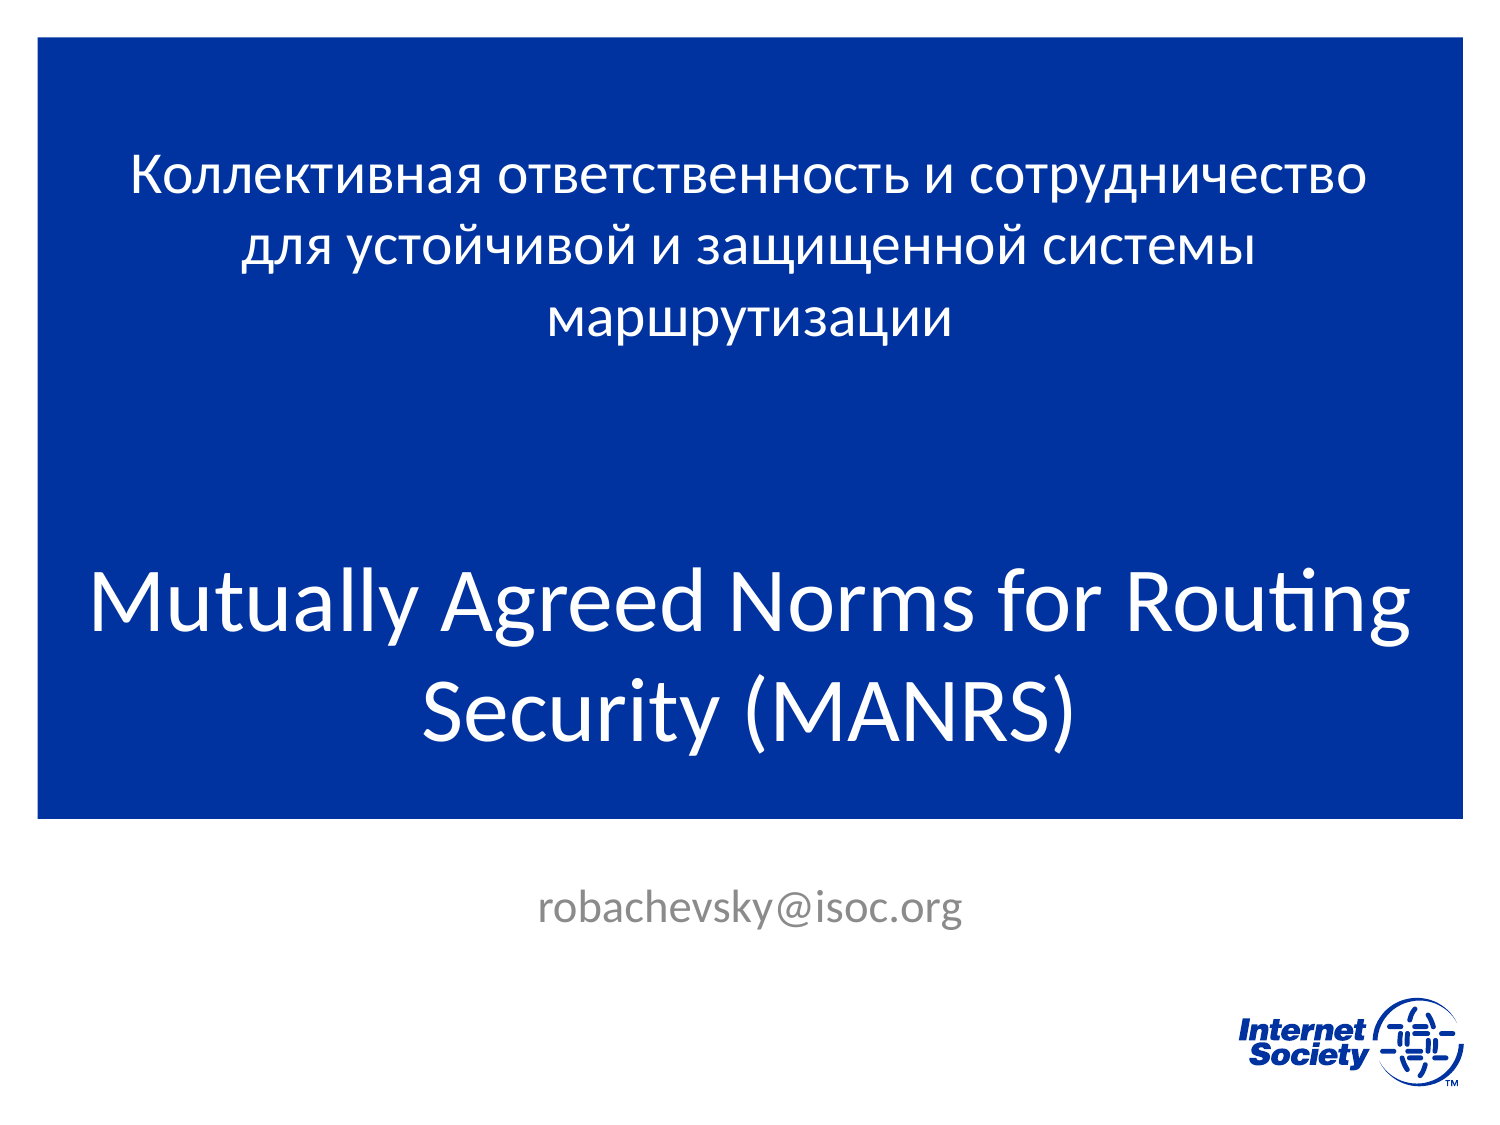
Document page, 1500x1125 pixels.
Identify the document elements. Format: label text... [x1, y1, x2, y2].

title Коллективная ответственность и сотрудничество для устойчивой и защищенной системы маршрутизации [112, 120, 1388, 362]
text_box [35, 35, 1465, 821]
text_box robachevsky@isoc.org [37, 868, 1463, 940]
subtitle Mutually Agreed Norms for Routing Security (MANRS) [37, 532, 1463, 819]
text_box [1238, 997, 1465, 1087]
